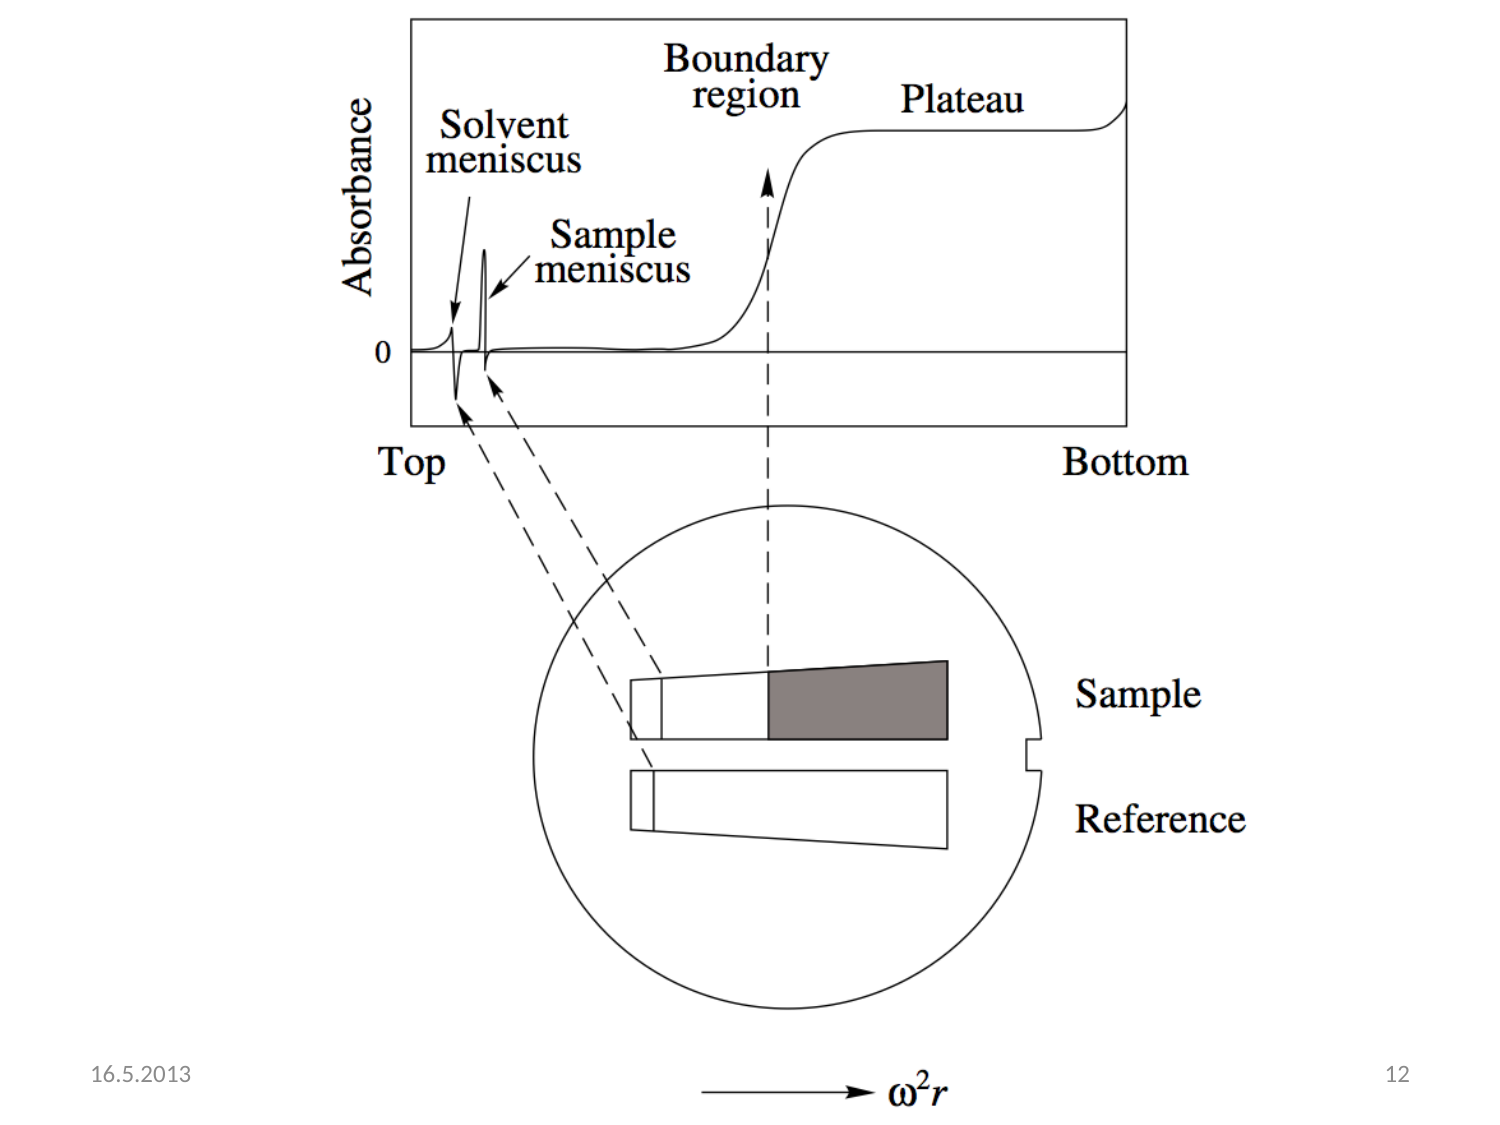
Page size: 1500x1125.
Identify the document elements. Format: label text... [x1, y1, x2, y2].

picture [289, 0, 1287, 1125]
slide_number 12 [1292, 1042, 1425, 1103]
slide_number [75, 1042, 283, 1103]
